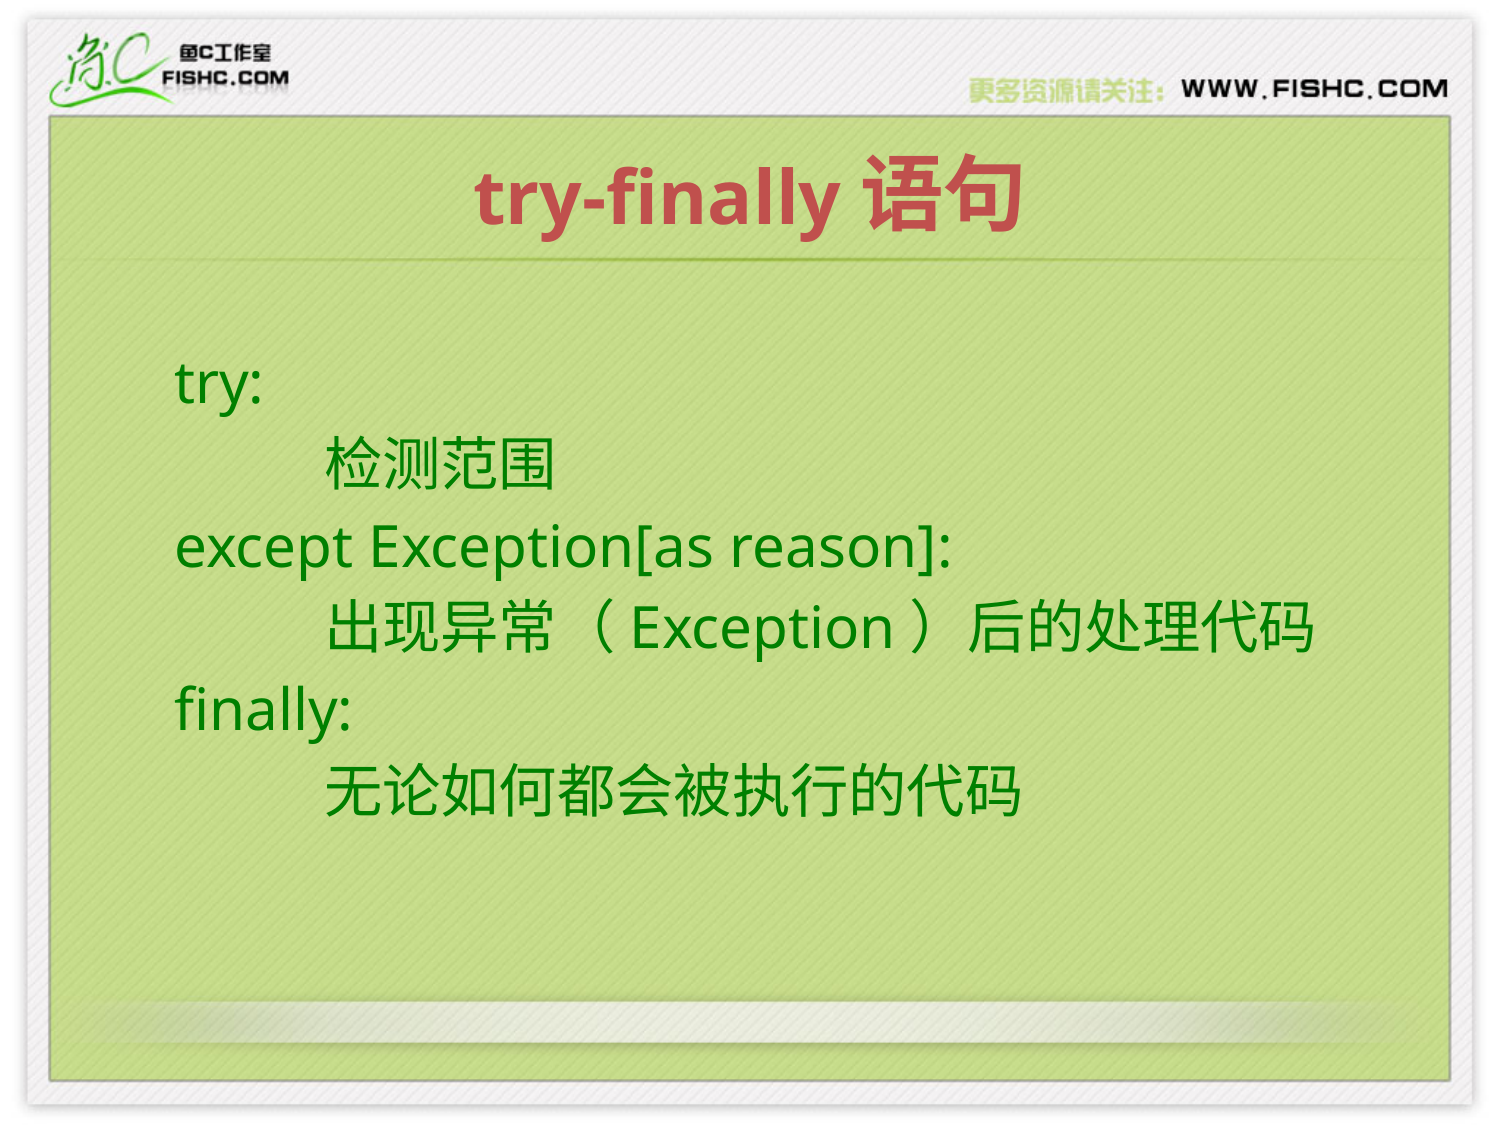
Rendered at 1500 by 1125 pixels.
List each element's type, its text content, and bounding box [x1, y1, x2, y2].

list try: 检测范围 except Exception[as reason]: 出现异常（Exception）后的处理代码 finally: 无论如何都会被执行的代码 [159, 338, 1341, 864]
title try-finally语句 [75, 113, 1425, 268]
picture [0, 0, 1500, 1125]
